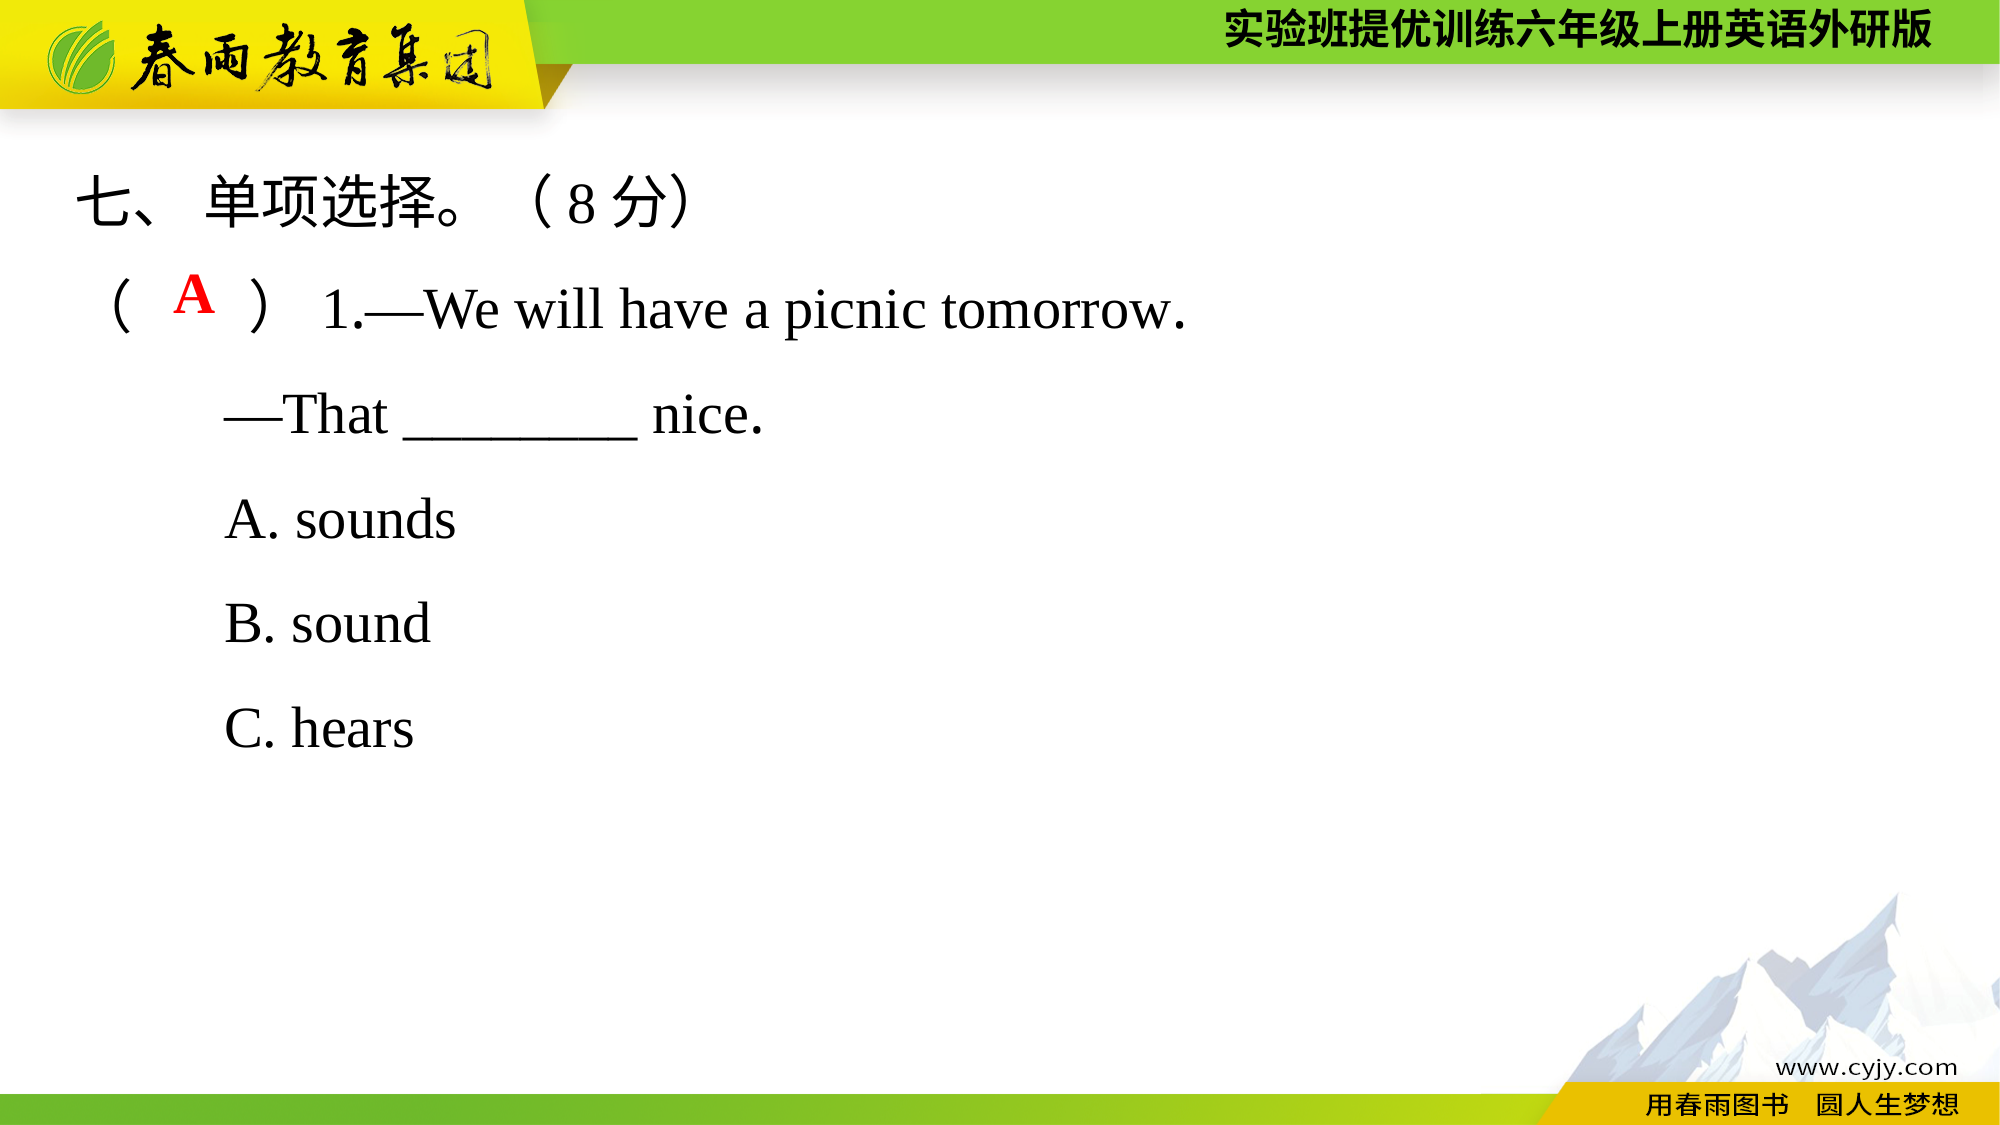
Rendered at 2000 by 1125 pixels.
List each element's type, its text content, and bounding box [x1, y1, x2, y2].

list 七、 单项选择。（8分） （ ）1.—We will have a picnic tomorrow. —That ________ nice. A. sounds B. sound C. hears [59, 122, 1944, 774]
text_box A [158, 248, 231, 333]
picture [0, 0, 2000, 1125]
